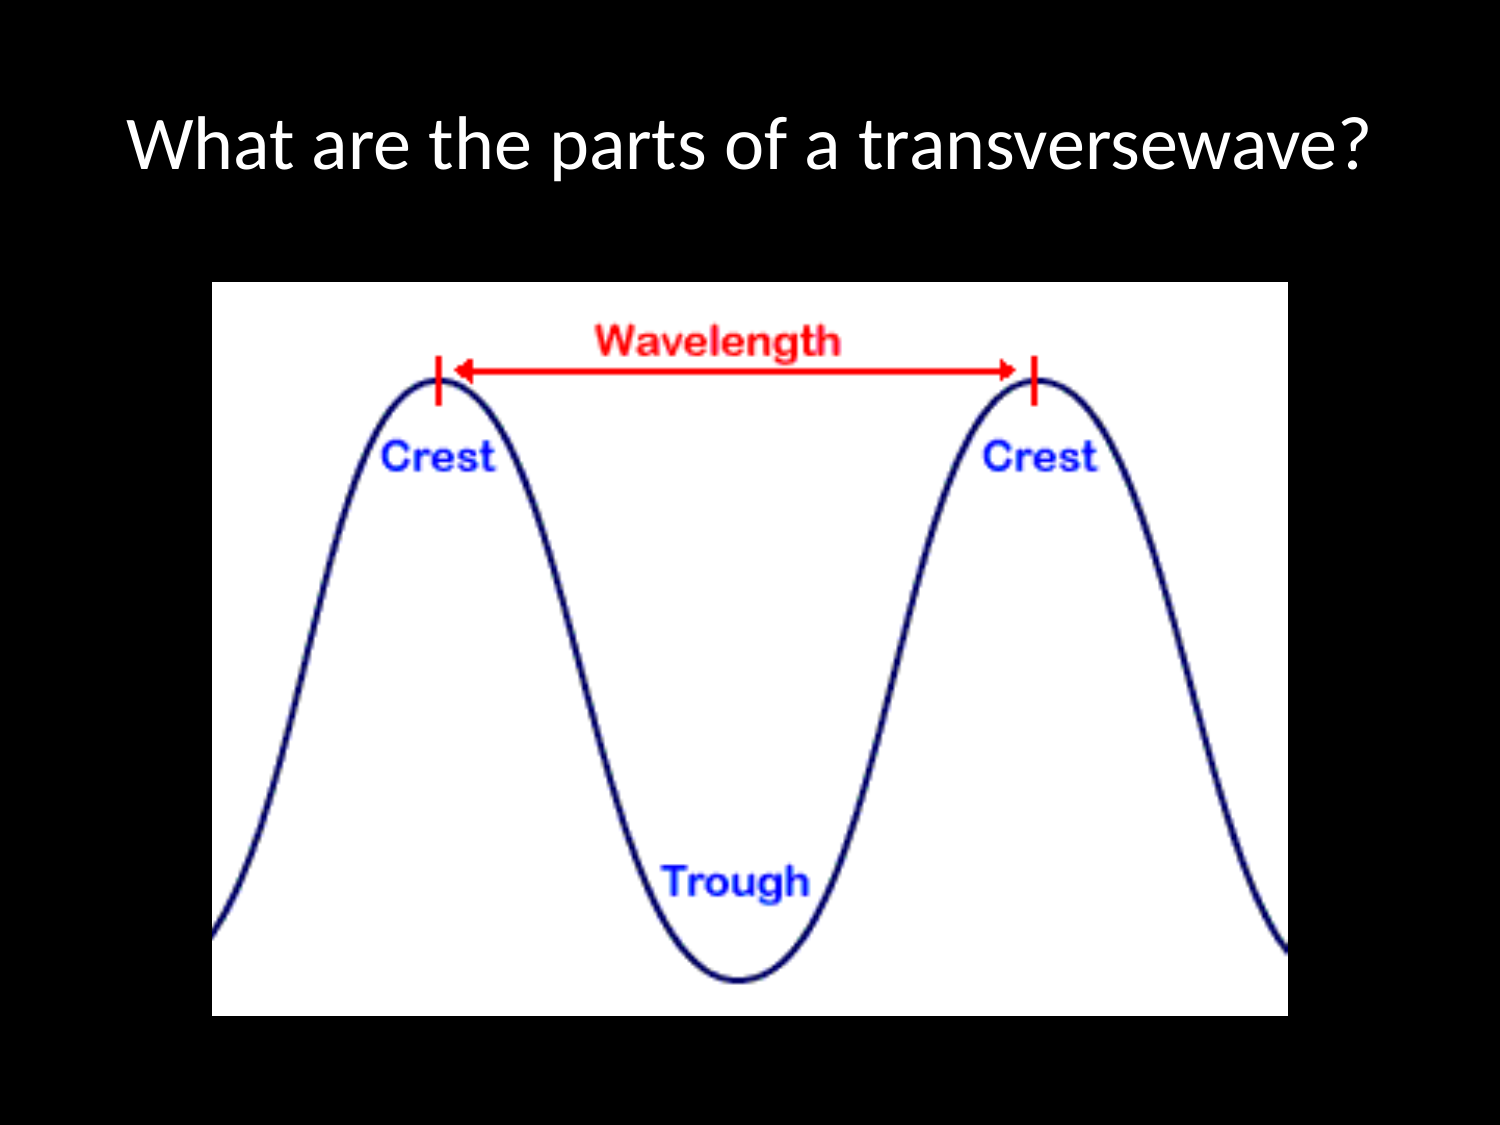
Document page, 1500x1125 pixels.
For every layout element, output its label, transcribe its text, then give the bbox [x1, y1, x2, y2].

title What are the parts of a transversewave? [75, 45, 1425, 233]
picture [212, 282, 1288, 1016]
